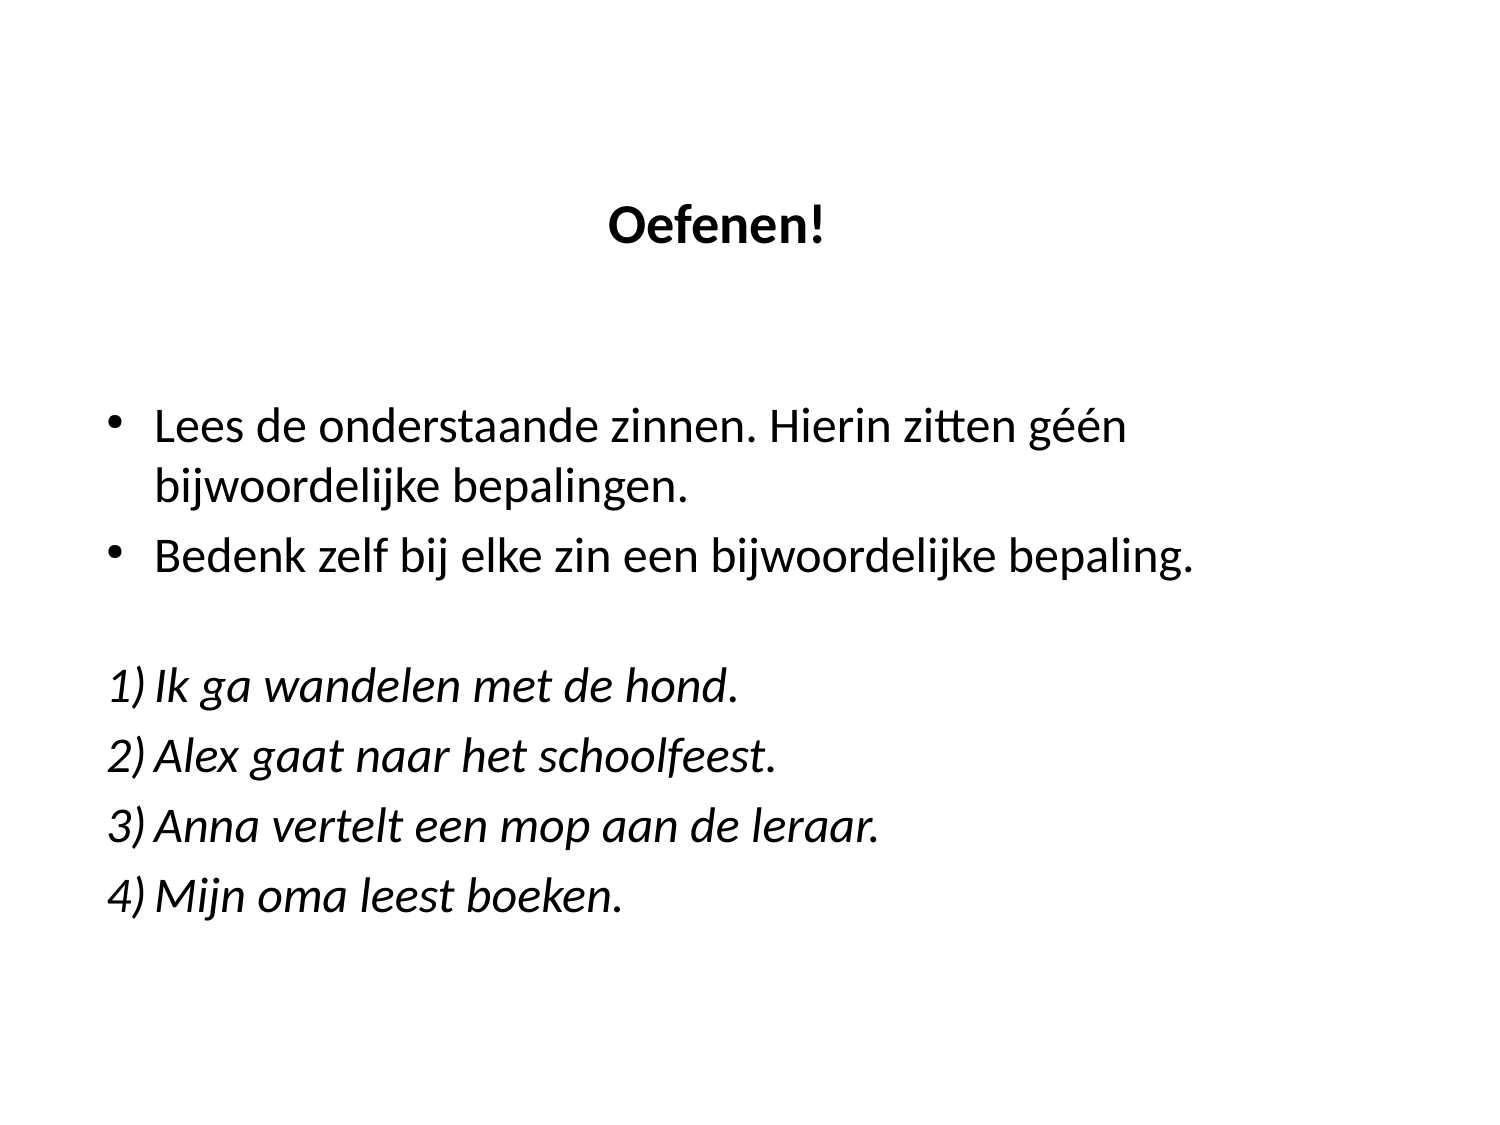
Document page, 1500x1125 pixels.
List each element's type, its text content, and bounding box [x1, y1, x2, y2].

list Lees de onderstaande zinnen. Hierin zitten géén bijwoordelijke bepalingen. Bedenk zelf bij elke zin een bijwoordelijke bepaling. Ik ga wandelen met de hond. Alex gaat naar het schoolfeest. Anna vertelt een mop aan de leraar. Mijn oma leest boeken. [74, 255, 1395, 908]
title Oefenen! [42, 128, 1393, 316]
